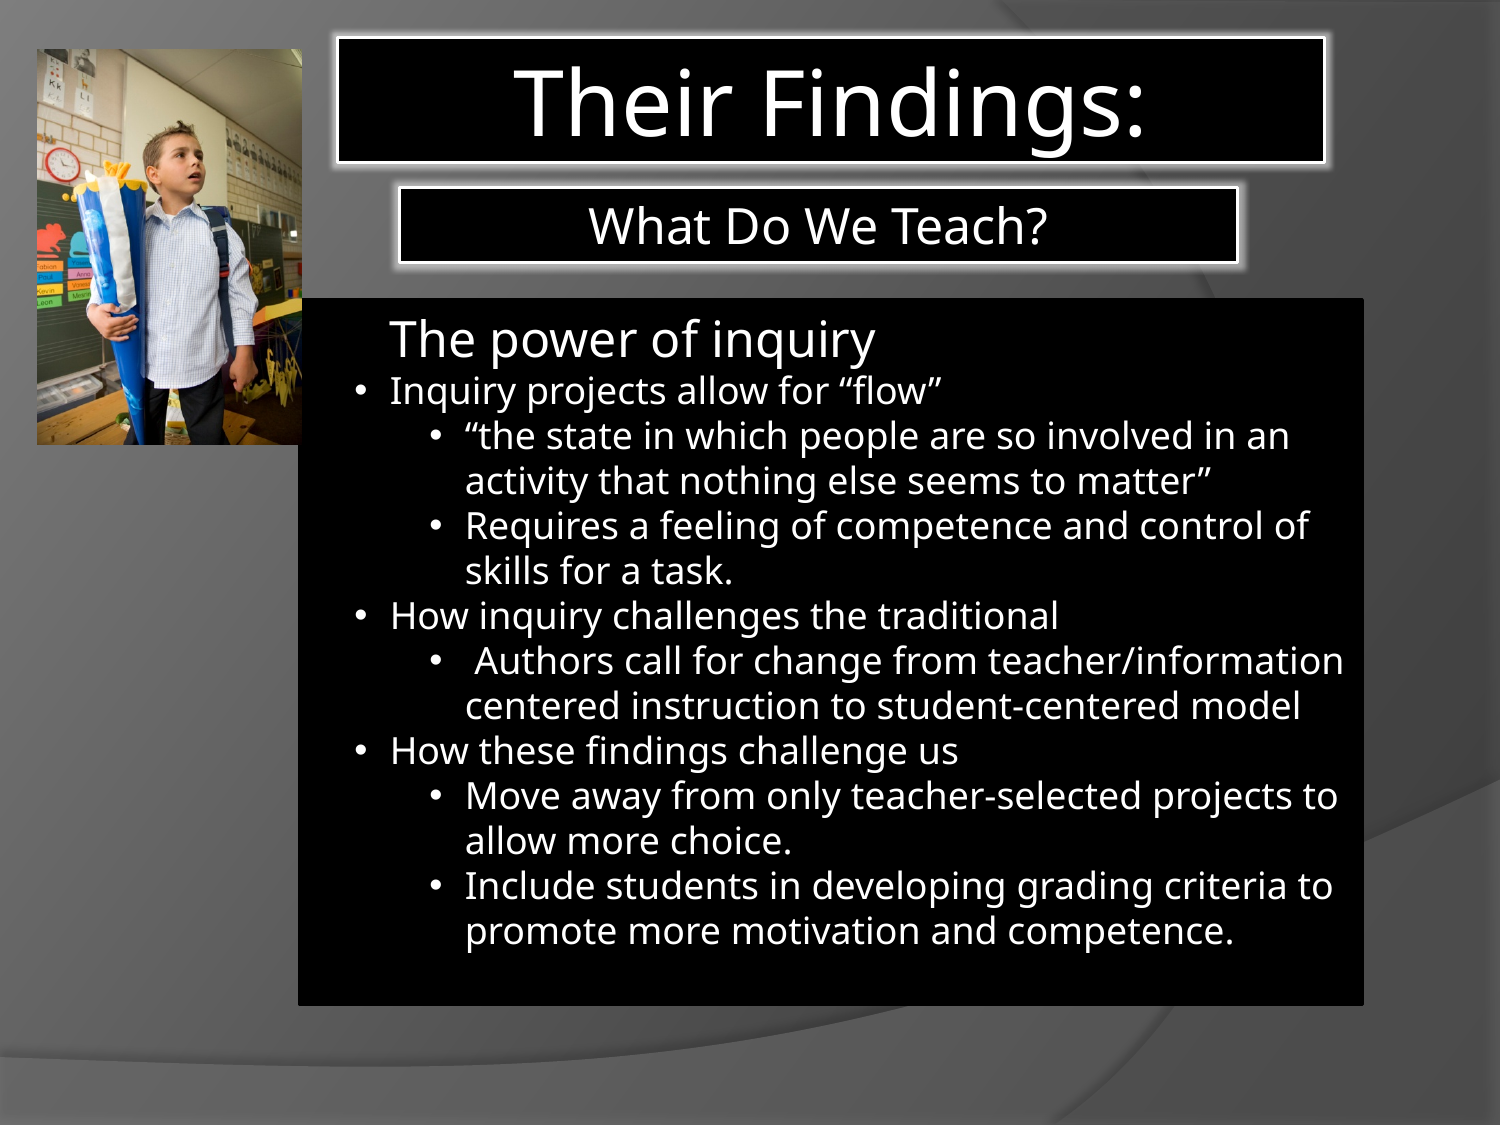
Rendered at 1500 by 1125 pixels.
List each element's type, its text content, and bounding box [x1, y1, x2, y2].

text_box What Do We Teach? [398, 186, 1239, 264]
picture [37, 49, 302, 445]
text_box Their Findings: [336, 36, 1326, 164]
text_box The power of inquiry Inquiry projects allow for “flow” “the state in which people are so involved in an activity that nothing else seems to matter” Requires a feeling of competence and control of skills for a task. How inquiry challenges the traditional Authors call for change from teacher/information centered instruction to student-centered model How these findings challenge us Move away from only teacher-selected projects to allow more choice. Include students in developing grading criteria to promote more motivation and competence. [298, 298, 1364, 1006]
